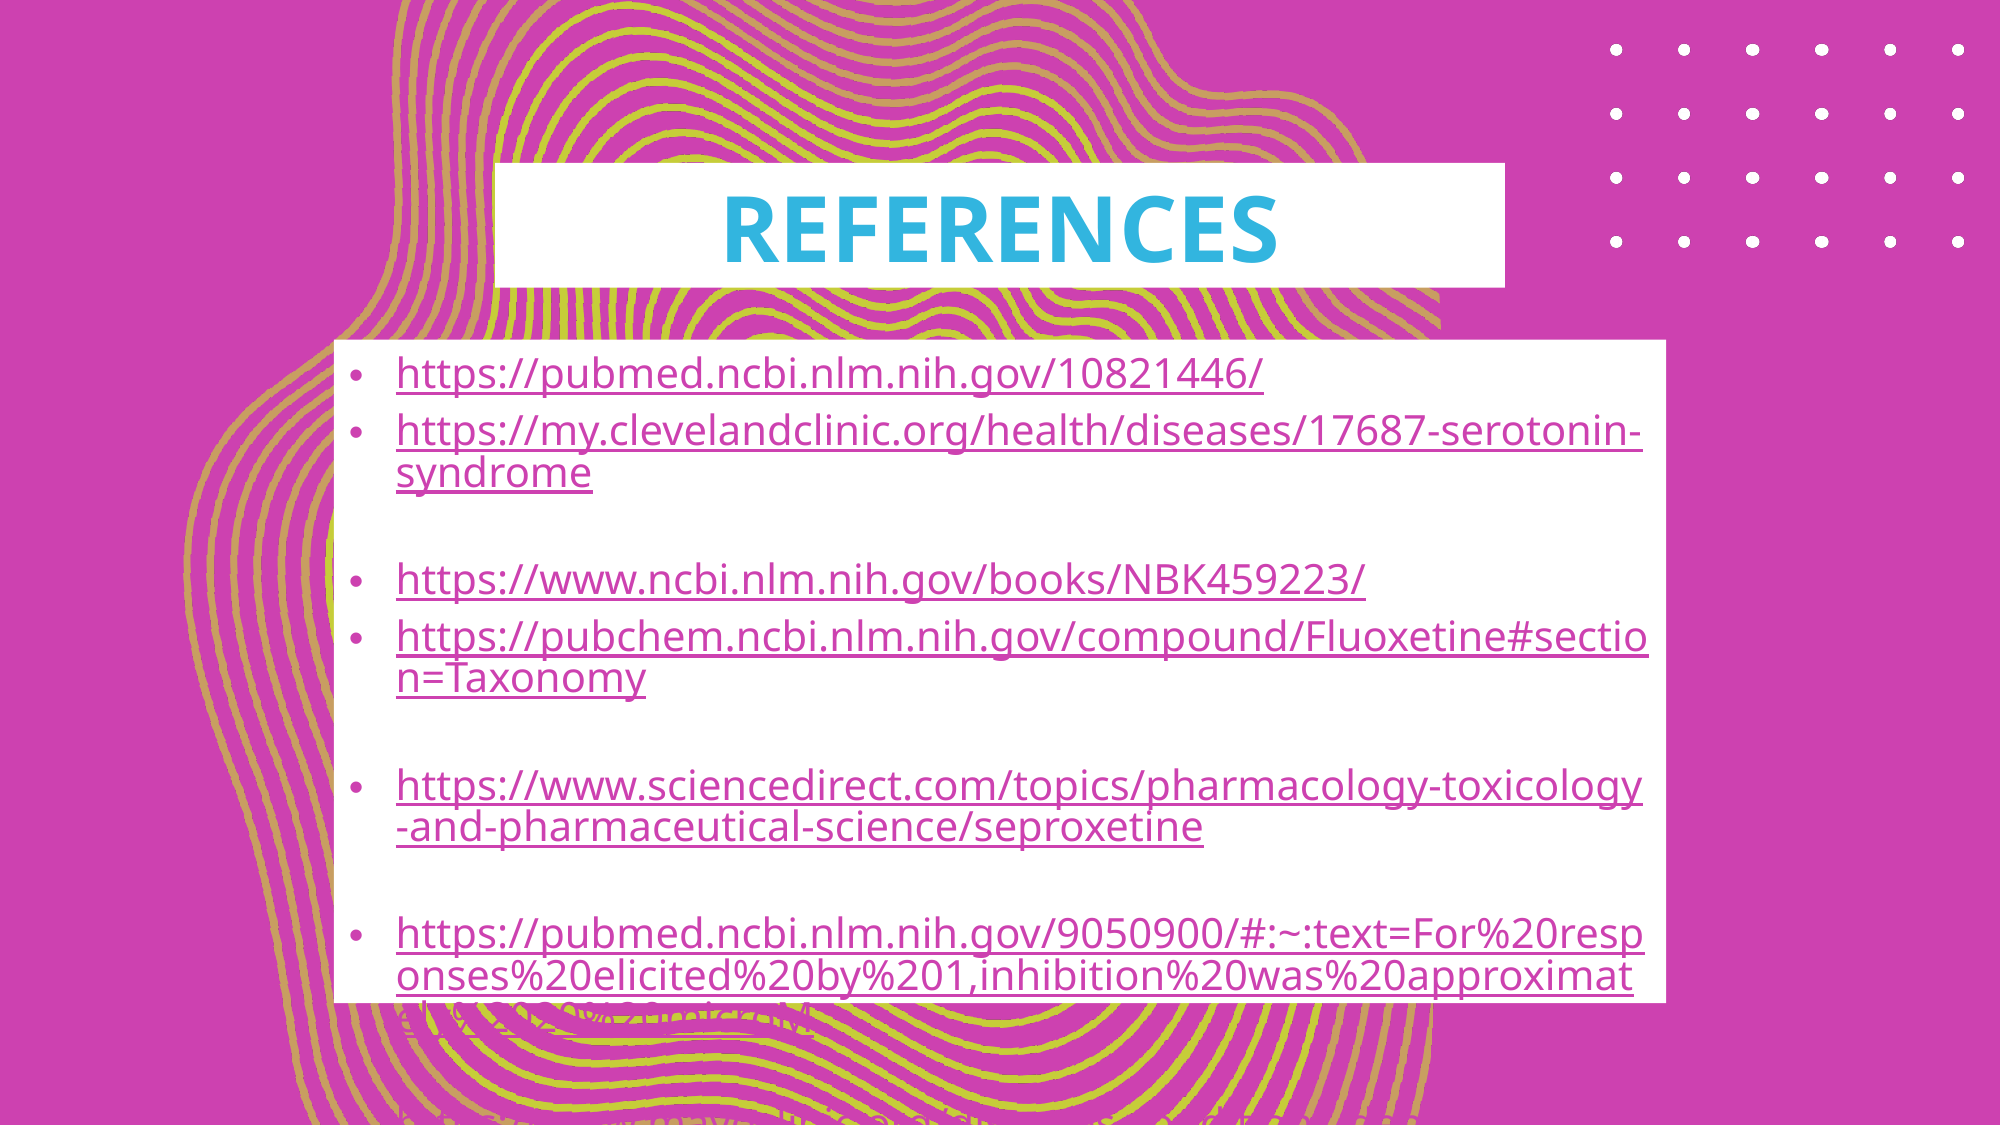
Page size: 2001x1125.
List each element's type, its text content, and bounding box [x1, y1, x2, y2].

text_box https://pubmed.ncbi.nlm.nih.gov/10821446/ https://my.clevelandclinic.org/health/diseases/17687-serotonin-syndrome https://www.ncbi.nlm.nih.gov/books/NBK459223/ https://pubchem.ncbi.nlm.nih.gov/compound/Fluoxetine#section=Taxonomy https://www.sciencedirect.com/topics/pharmacology-toxicology-and-pharmaceutical-science/seproxetine https://pubmed.ncbi.nlm.nih.gov/9050900/#:~:text=For%20responses%20elicited%20by%201,inhibition%20was%20approximately%2020%20microM. https://www.mayoclinic.org/diseases-conditions/depression/expert-answers/antidepressants/faq-20057938 [333, 339, 1667, 1004]
text_box REFERENCES [495, 162, 1505, 288]
picture [0, 0, 1442, 1125]
picture [1609, 0, 1965, 248]
